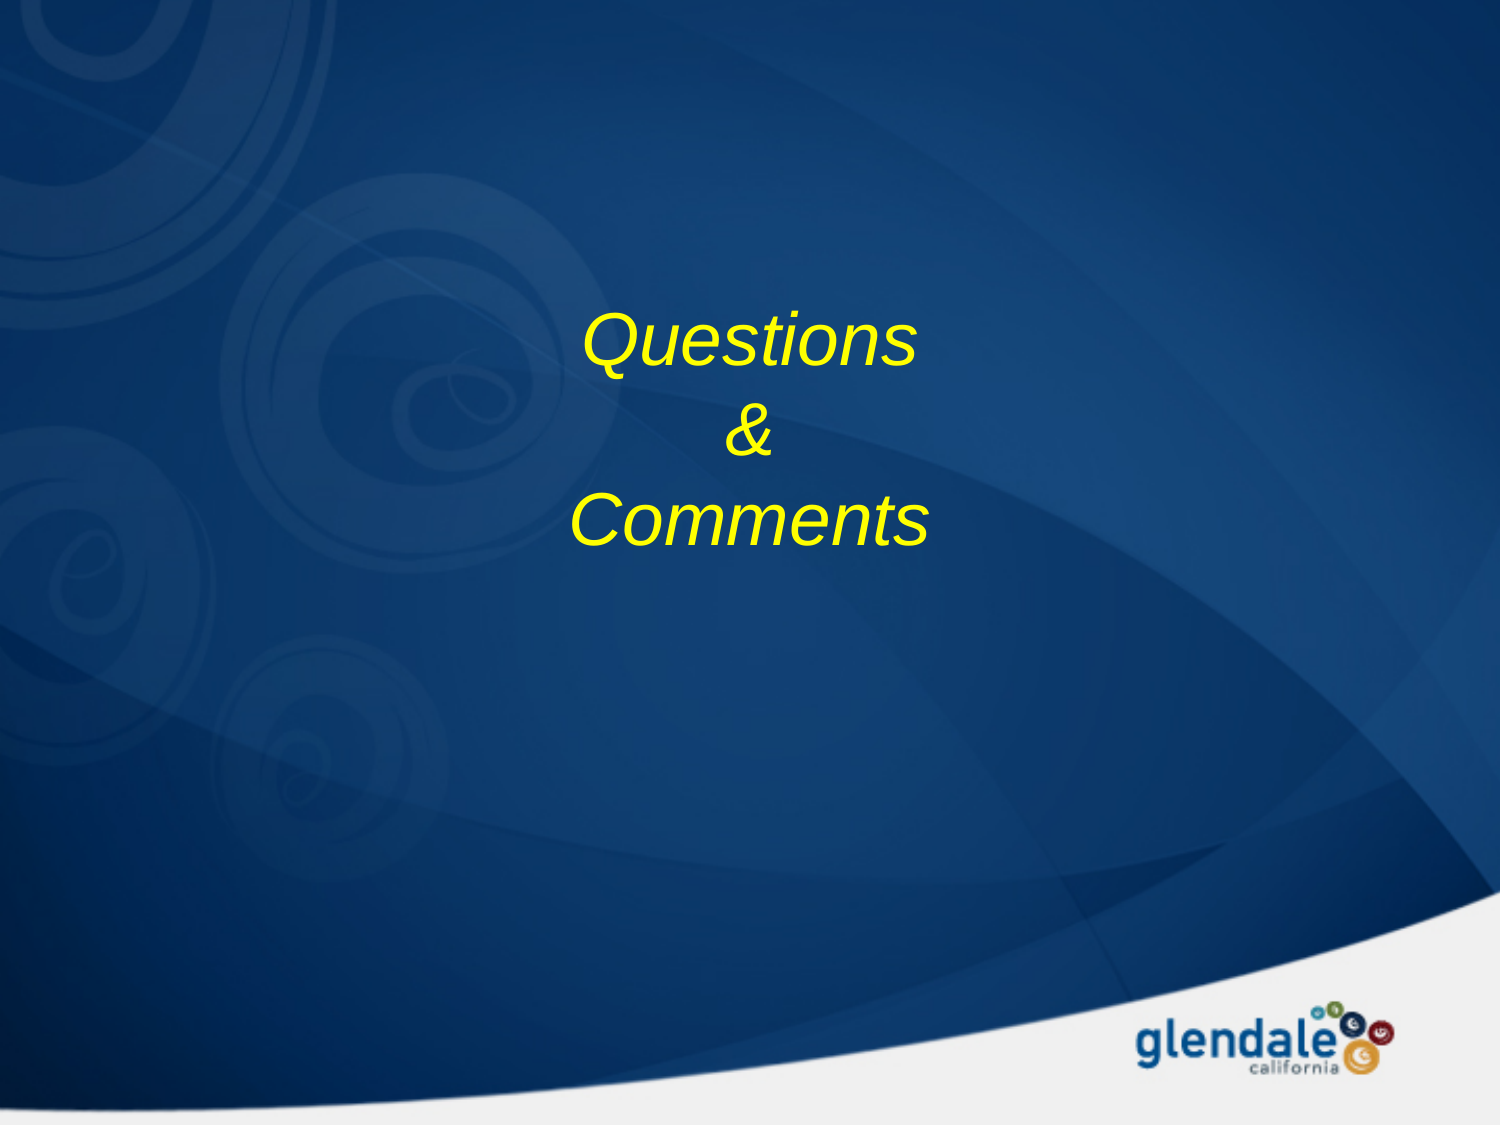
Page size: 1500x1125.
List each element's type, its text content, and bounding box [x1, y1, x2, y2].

title Questions & Comments [112, 249, 1388, 600]
picture [0, 0, 1500, 1125]
